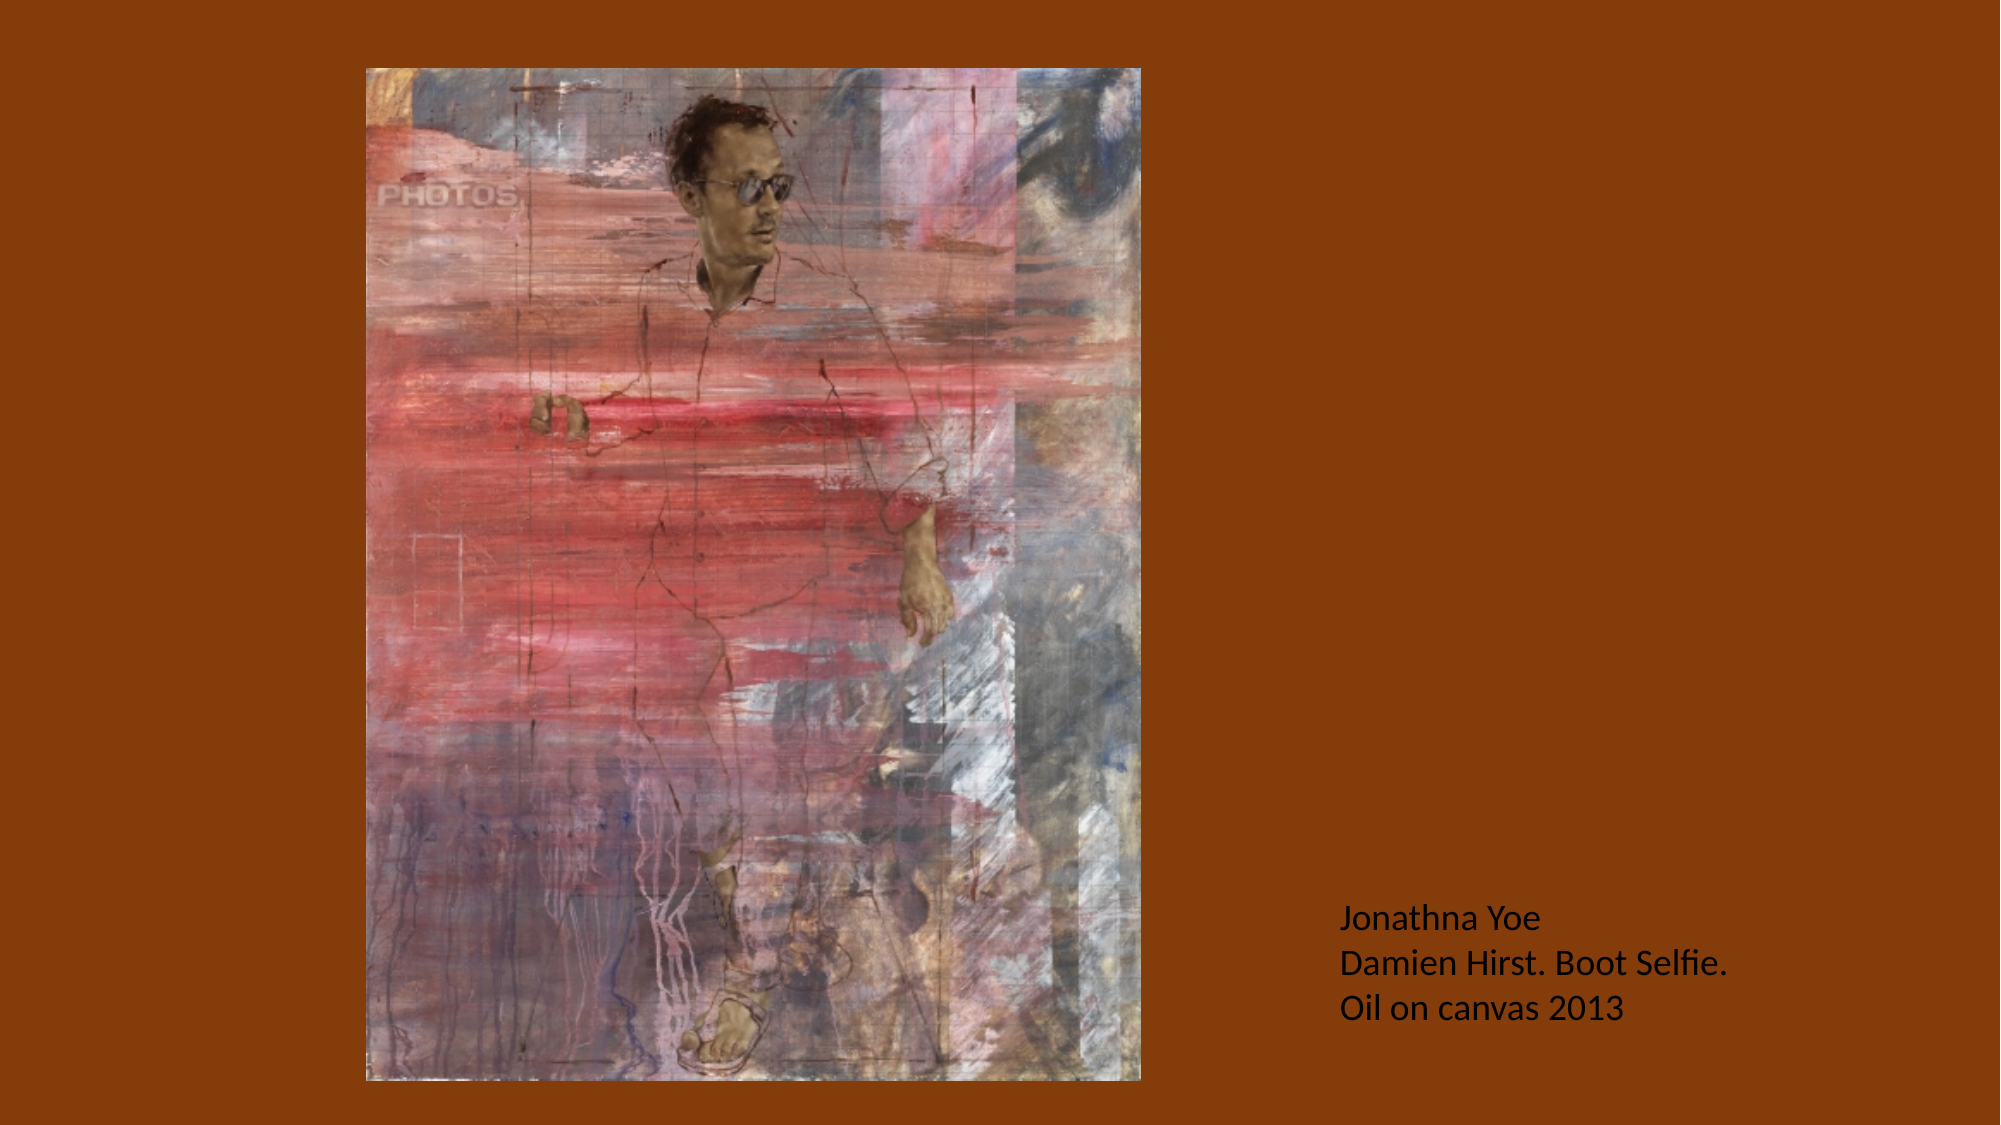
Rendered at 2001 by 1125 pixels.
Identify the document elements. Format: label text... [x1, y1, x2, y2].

text_box Jonathna Yoe Damien Hirst. Boot Selfie. Oil on canvas 2013 [1325, 885, 1876, 1036]
picture [366, 68, 1141, 1081]
